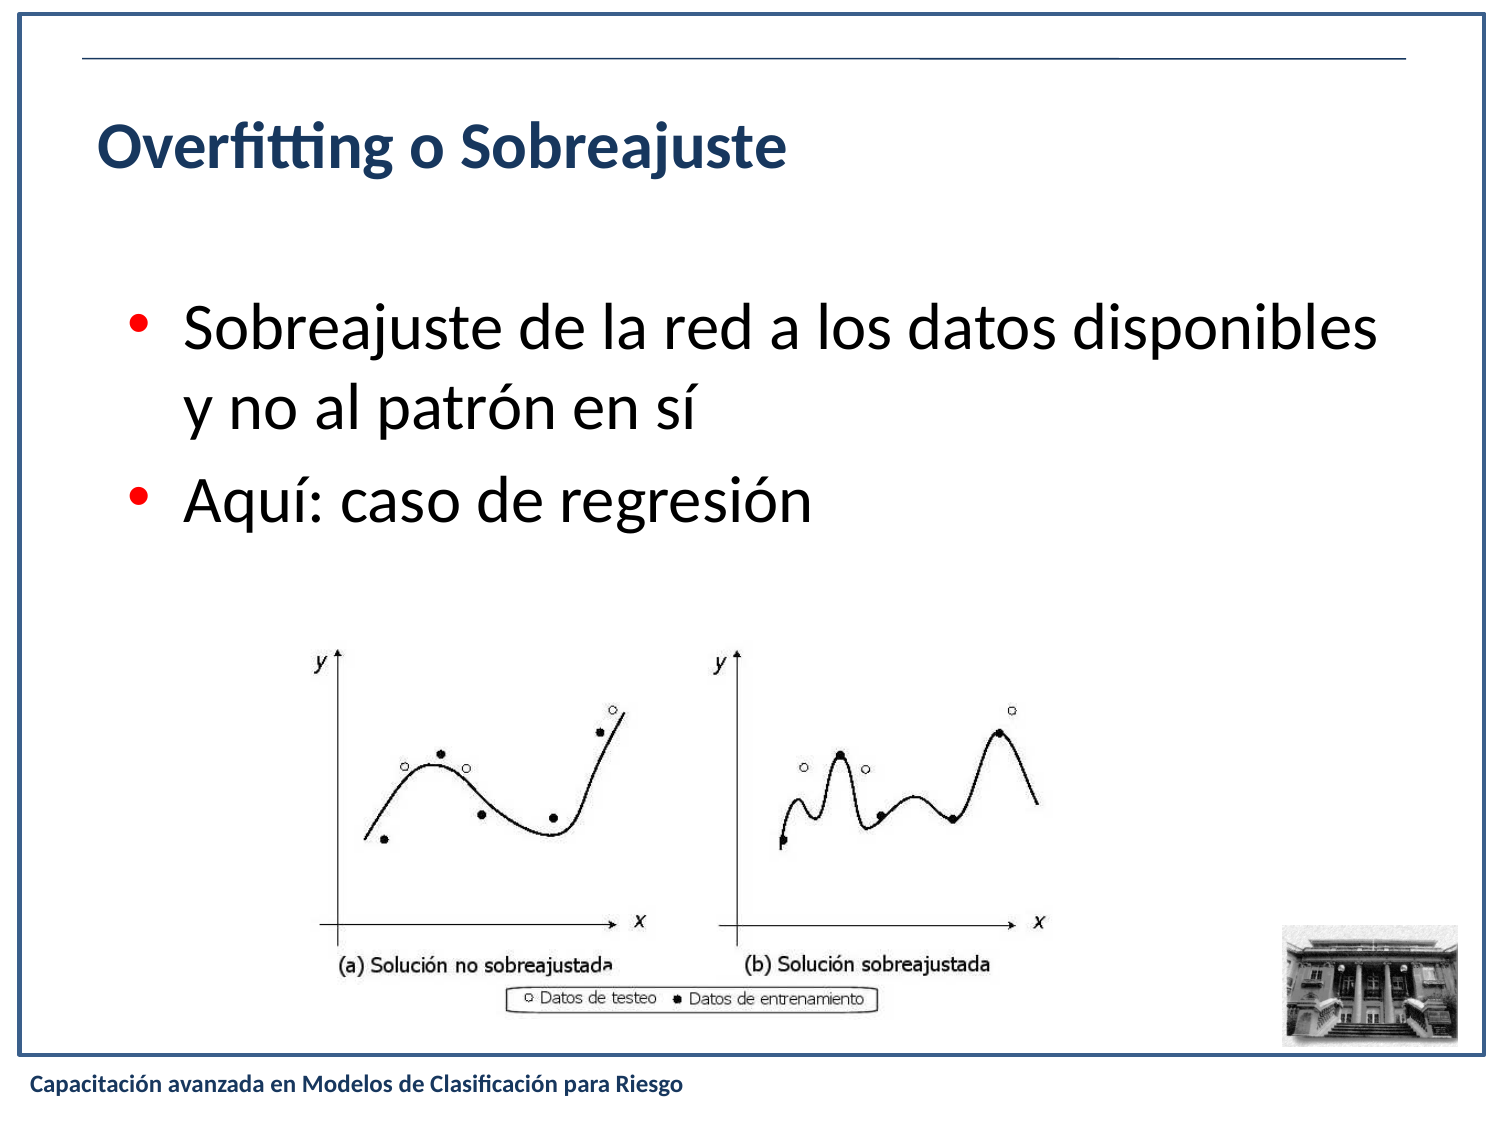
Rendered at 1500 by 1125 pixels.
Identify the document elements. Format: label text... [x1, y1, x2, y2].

list Sobreajuste de la red a los datos disponibles y no al patrón en sí Aquí: caso de regresión Conjuntos de Entrenamiento y de Testeo [112, 274, 1438, 1076]
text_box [302, 623, 1091, 1032]
title Overfitting o Sobreajuste [81, 81, 1414, 202]
picture [1438, 925, 1458, 1047]
